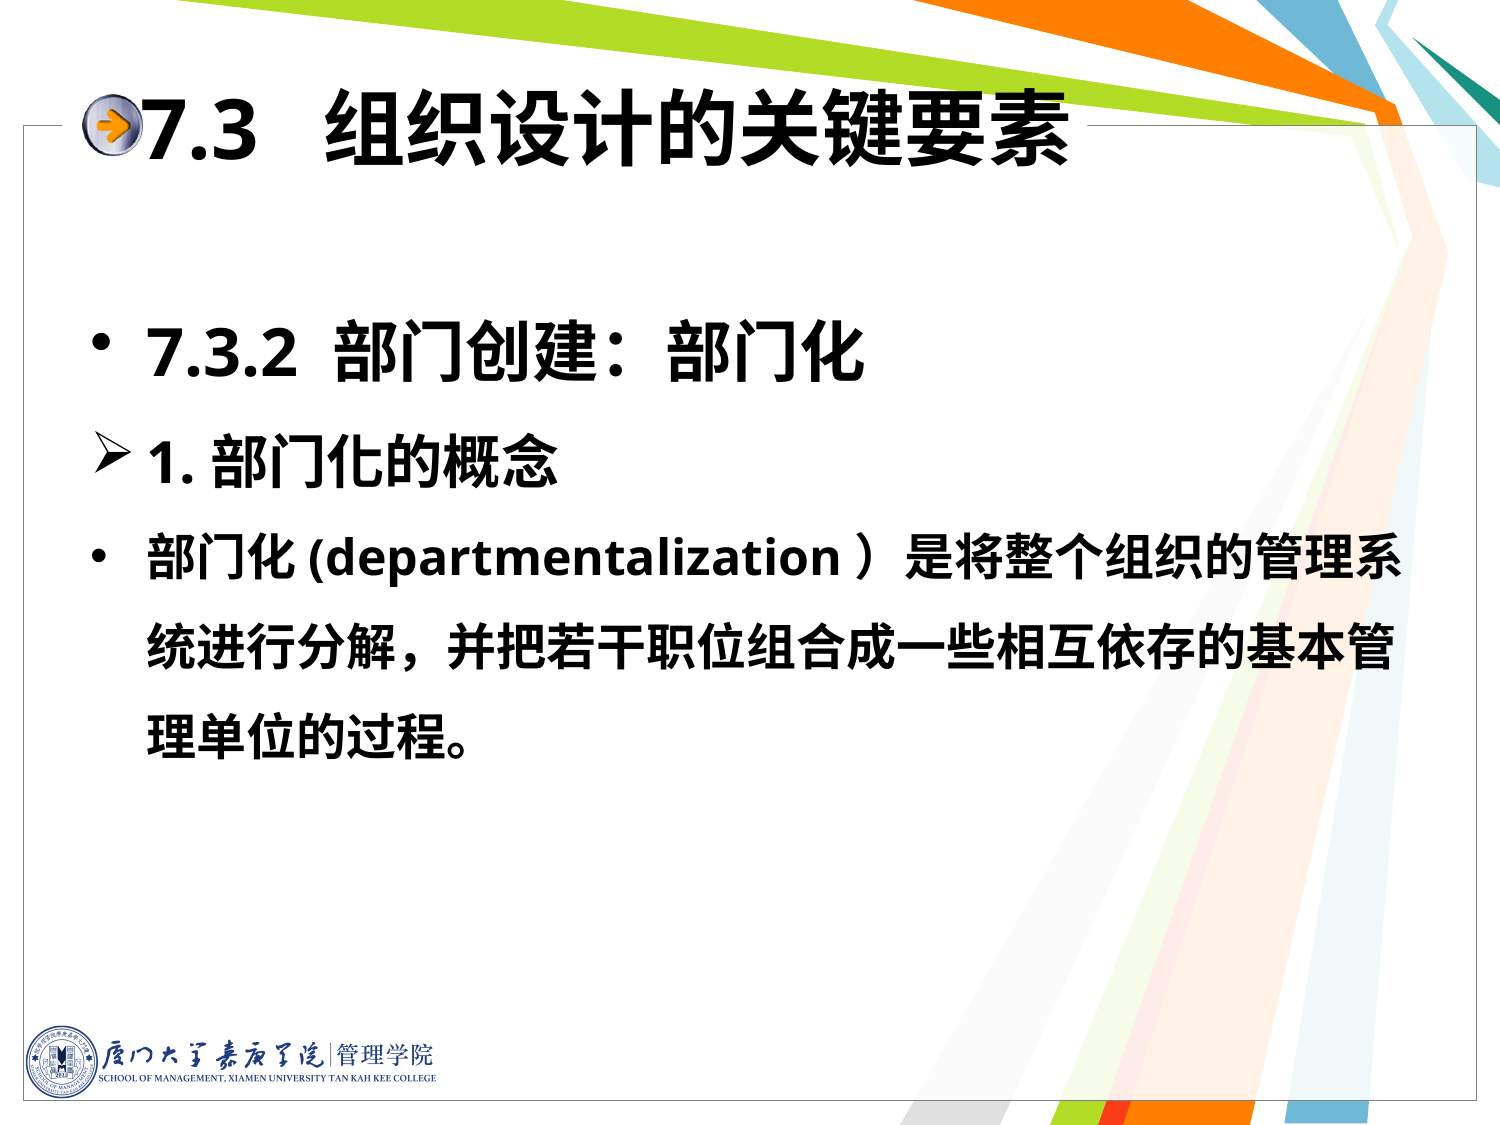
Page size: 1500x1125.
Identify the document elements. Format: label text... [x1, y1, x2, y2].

title 7.3 组织设计的关键要素 [125, 32, 1159, 220]
picture [24, 1024, 438, 1100]
list 7.3.2 部门创建：部门化 1.部门化的概念 部门化(departmentalization）是将整个组织的管理系统进行分解，并把若干职位组合成一些相互依存的基本管理单位的过程。 [75, 262, 1425, 1005]
picture [82, 94, 125, 156]
